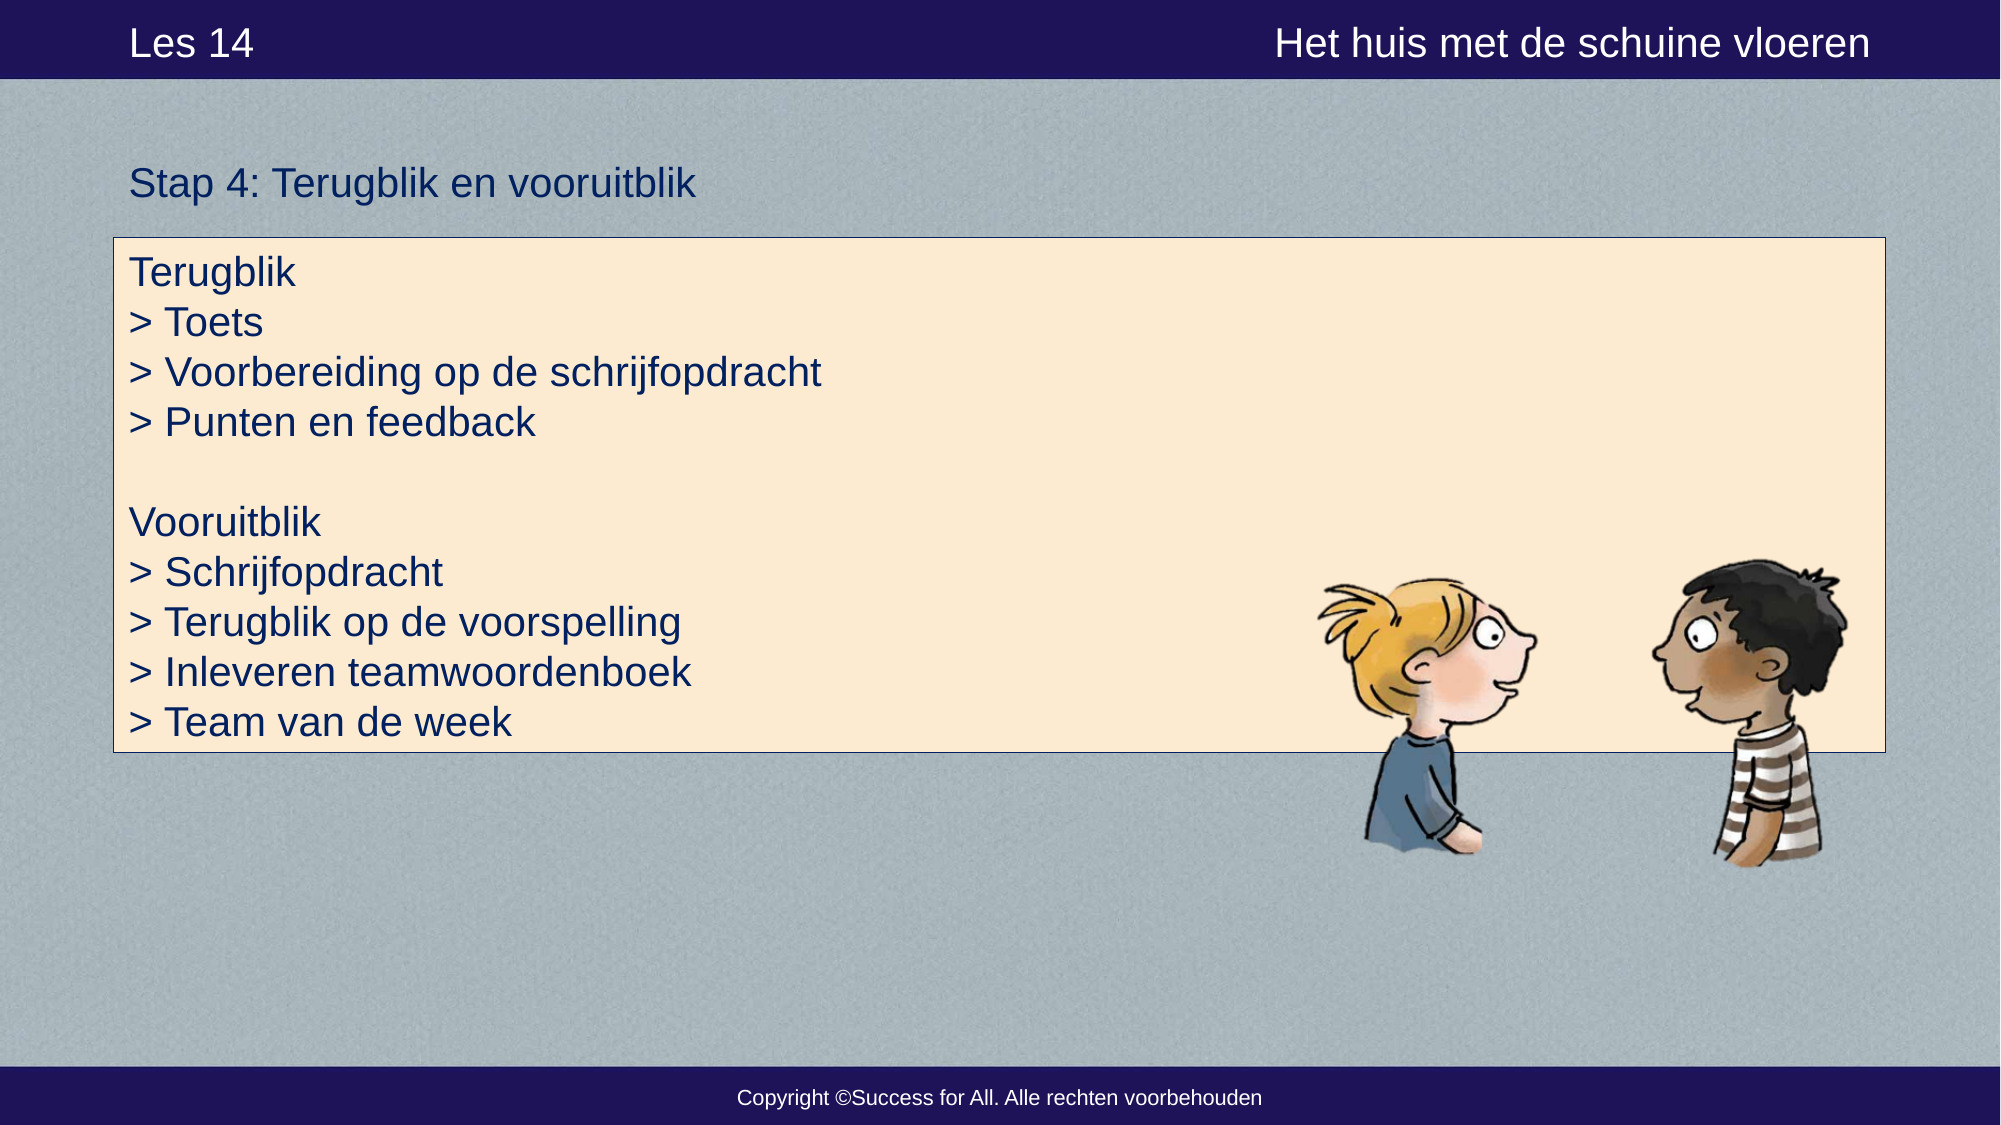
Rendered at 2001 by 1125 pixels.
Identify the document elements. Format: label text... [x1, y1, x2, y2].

text_box Terugblik > Toets > Voorbereiding op de schrijfopdracht > Punten en feedback Vooruitblik > Schrijfopdracht > Terugblik op de voorspelling > Inleveren teamwoordenboek > Team van de week [113, 237, 1886, 753]
text_box Stap 4: Terugblik en vooruitblik [113, 148, 1635, 214]
text_box Copyright ©Success for All. Alle rechten voorbehouden [0, 1076, 2000, 1125]
text_box Les 14 [114, 8, 354, 73]
picture [0, 0, 2001, 1125]
text_box Het huis met de schuine vloeren [999, 8, 1886, 73]
